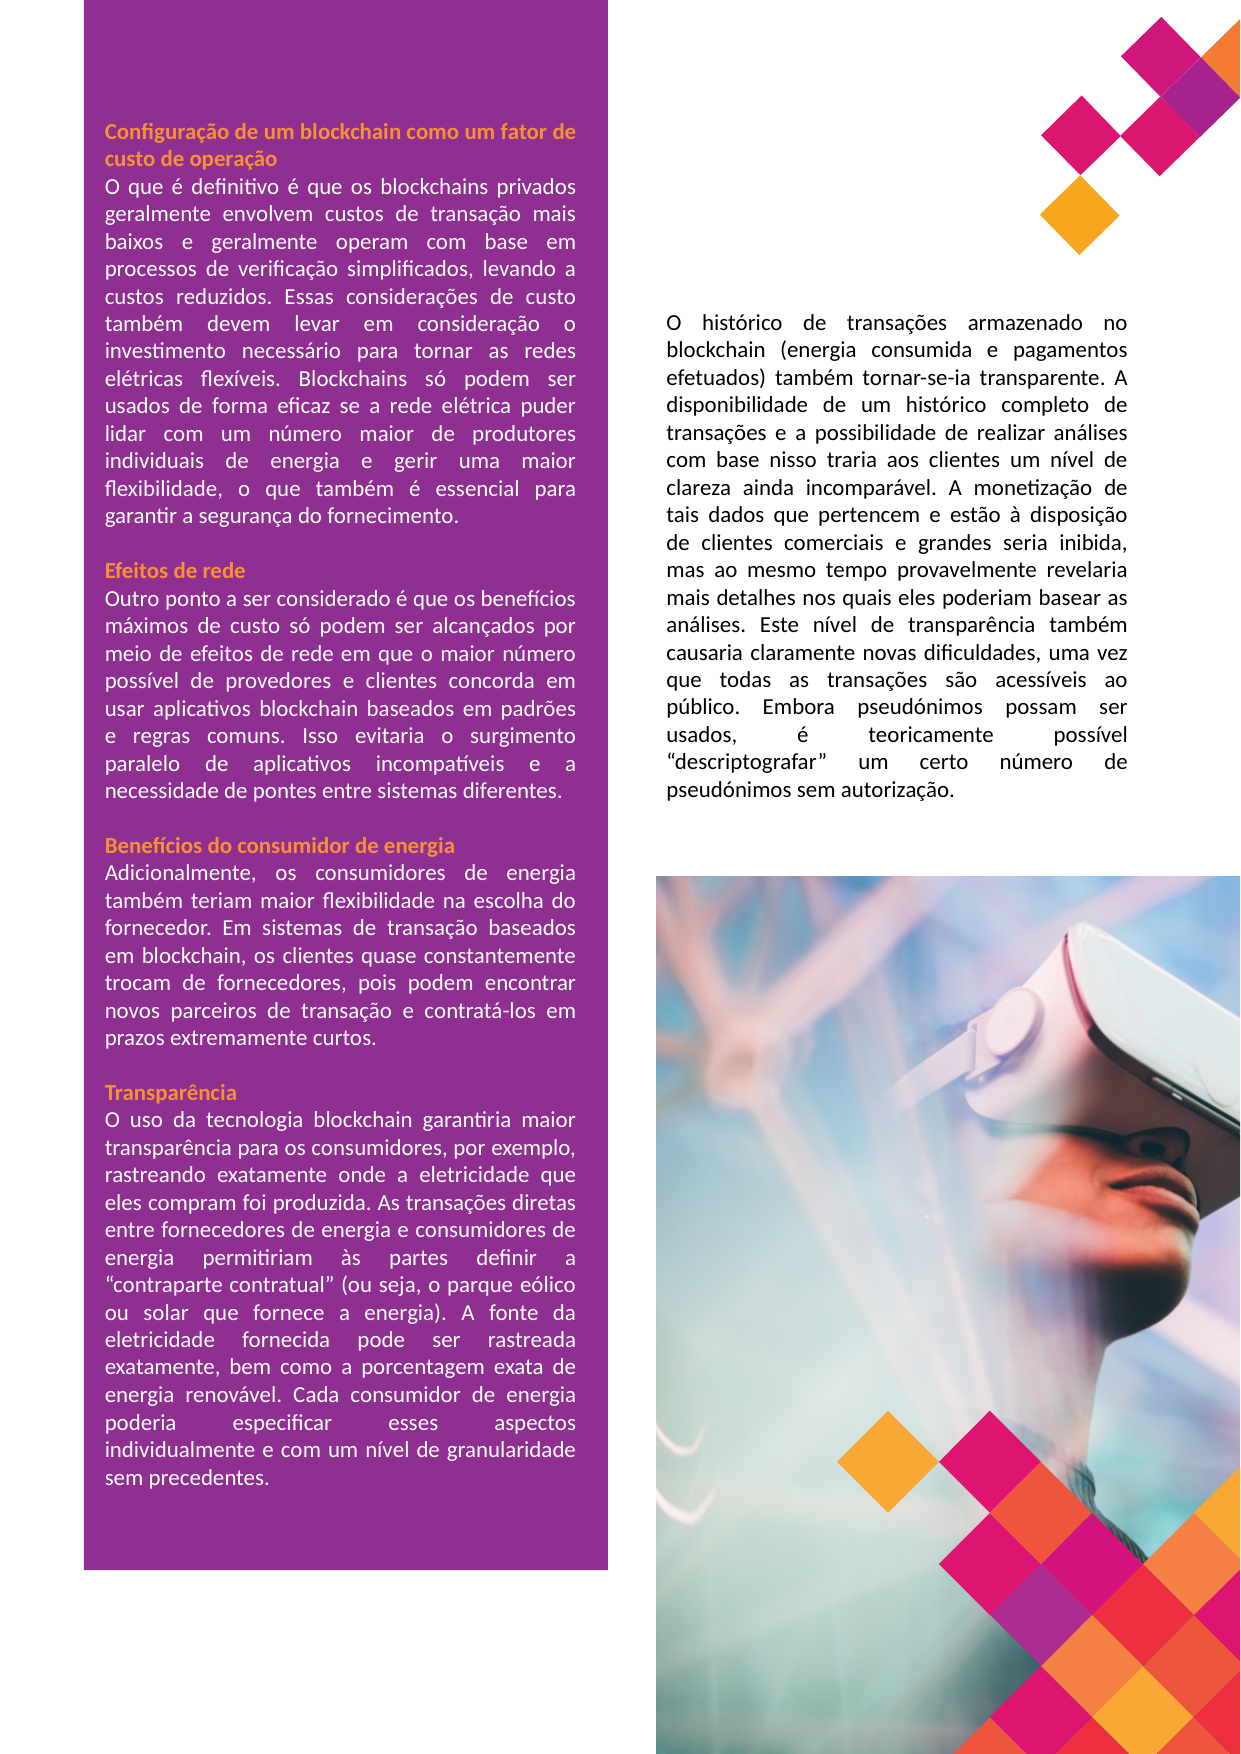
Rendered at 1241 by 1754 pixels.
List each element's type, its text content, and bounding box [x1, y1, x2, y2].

picture [656, 876, 1241, 1754]
text_box Configuração de um blockchain como um fator de custo de operação O que é definitivo é que os blockchains privados geralmente envolvem custos de transação mais baixos e geralmente operam com base em processos de verificação simplificados, levando a custos reduzidos. Essas considerações de custo também devem levar em consideração o investimento necessário para tornar as redes elétricas flexíveis. Blockchains só podem ser usados de forma eficaz se a rede elétrica puder lidar com um número maior de produtores individuais de energia e gerir uma maior flexibilidade, o que também é essencial para garantir a segurança do fornecimento. Efeitos de rede Outro ponto a ser considerado é que os benefícios máximos de custo só podem ser alcançados por meio de efeitos de rede em que o maior número possível de provedores e clientes concorda em usar aplicativos blockchain baseados em padrões e regras comuns. Isso evitaria o surgimento paralelo de aplicativos incompatíveis e a necessidade de pontes entre sistemas diferentes. Benefícios do consumidor de energia Adicionalmente, os consumidores de energia também teriam maior flexibilidade na escolha do fornecedor. Em sistemas de transação baseados em blockchain, os clientes quase constantemente trocam de fornecedores, pois podem encontrar novos parceiros de transação e contratá-los em prazos extremamente curtos. Transparência O uso da tecnologia blockchain garantiria maior transparência para os consumidores, por exemplo, rastreando exatamente onde a eletricidade que eles compram foi produzida. As transações diretas entre fornecedores de energia e consumidores de energia permitiriam às partes definir a “contraparte contratual” (ou seja, o parque eólico ou solar que fornece a energia). A fonte da eletricidade fornecida pode ser rastreada exatamente, bem como a porcentagem exata de energia renovável. Cada consumidor de energia poderia especificar esses aspectos individualmente e com um nível de granularidade sem precedentes. [90, 109, 592, 1537]
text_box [1041, 28, 1241, 244]
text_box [851, 1410, 1241, 1754]
text_box O histórico de transações armazenado no blockchain (energia consumida e pagamentos efetuados) também tornar-se-ia transparente. A disponibilidade de um histórico completo de transações e a possibilidade de realizar análises com base nisso traria aos clientes um nível de clareza ainda incomparável. A monetização de tais dados que pertencem e estão à disposição de clientes comerciais e grandes seria inibida, mas ao mesmo tempo provavelmente revelaria mais detalhes nos quais eles poderiam basear as análises. Este nível de transparência também causaria claramente novas dificuldades, uma vez que todas as transações são acessíveis ao público. Embora pseudónimos possam ser usados, é teoricamente possível “descriptografar” um certo número de pseudónimos sem autorização. [651, 300, 1144, 846]
